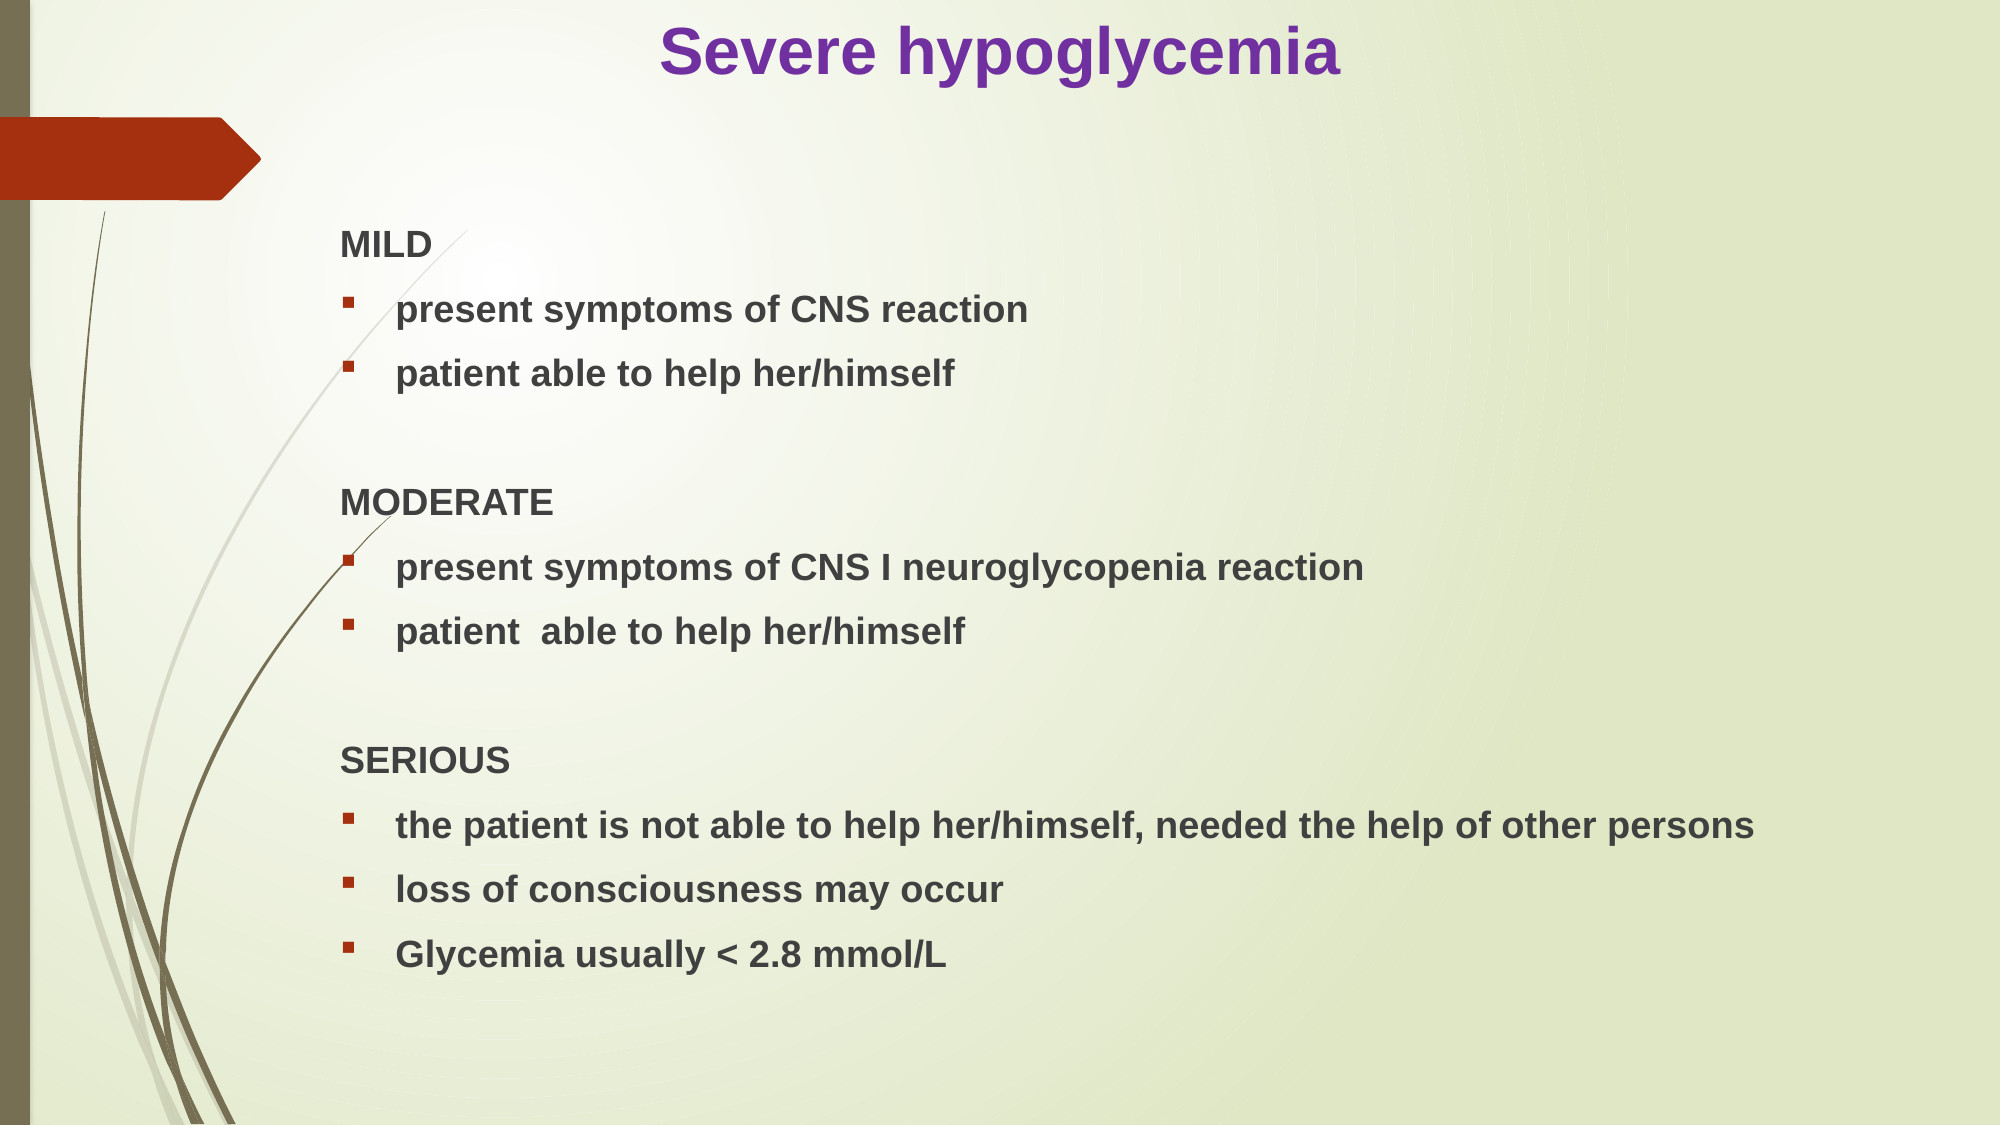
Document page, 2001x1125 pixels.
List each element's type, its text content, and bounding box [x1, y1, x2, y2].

title Severe hypoglycemia [249, 0, 1750, 150]
list MILD present symptoms of CNS reaction patient able to help her/himself MODERATE present symptoms of CNS I neuroglycopenia reaction patient able to help her/himself SERIOUS the patient is not able to help her/himself, needed the help of other persons loss of consciousness may occur Glycemia usually < 2.8 mmol/L [324, 212, 1890, 985]
